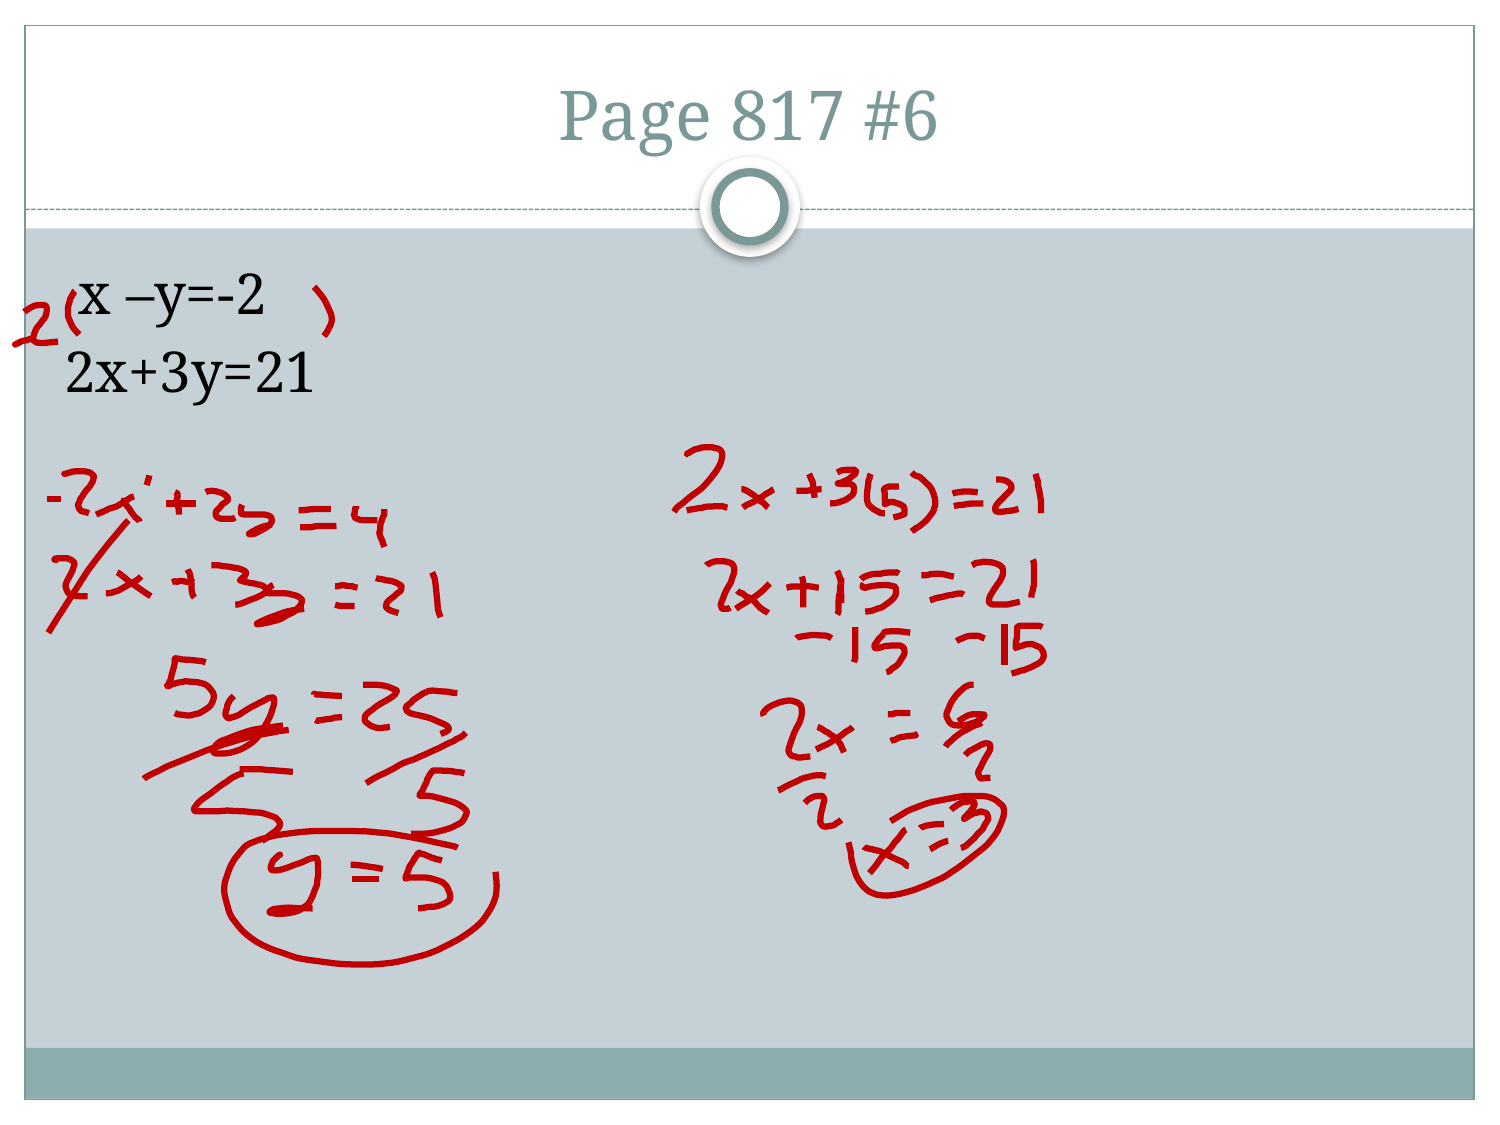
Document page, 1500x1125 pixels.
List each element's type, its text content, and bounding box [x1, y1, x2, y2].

text_box [190, 583, 196, 599]
text_box [751, 583, 771, 599]
text_box [313, 693, 343, 697]
text_box [105, 582, 131, 595]
text_box [63, 470, 95, 514]
text_box [817, 726, 845, 753]
text_box [786, 585, 819, 589]
text_box [686, 505, 728, 512]
text_box [405, 691, 450, 735]
text_box [431, 571, 442, 618]
text_box [14, 338, 32, 346]
text_box [964, 742, 992, 780]
text_box [1034, 473, 1042, 514]
text_box [186, 569, 192, 581]
text_box [735, 599, 750, 610]
text_box [736, 590, 769, 614]
text_box [911, 471, 937, 533]
text_box [256, 584, 305, 625]
text_box [804, 795, 842, 828]
text_box [47, 519, 129, 634]
text_box [866, 473, 885, 515]
text_box [742, 500, 757, 509]
text_box [673, 446, 724, 513]
title Page 817 #6 [49, 37, 1450, 162]
text_box [971, 560, 1021, 606]
text_box [193, 772, 281, 838]
text_box [174, 491, 179, 503]
text_box [1011, 624, 1045, 675]
text_box [705, 560, 736, 610]
text_box [815, 740, 833, 751]
text_box [67, 290, 80, 336]
text_box [796, 488, 822, 492]
text_box [131, 575, 142, 583]
text_box [363, 684, 398, 729]
text_box [836, 577, 843, 615]
text_box [315, 716, 343, 722]
text_box [411, 769, 468, 835]
text_box [375, 577, 403, 614]
text_box [1030, 559, 1035, 598]
text_box [882, 630, 911, 635]
text_box [836, 570, 841, 586]
text_box [239, 768, 293, 773]
text_box [741, 488, 769, 509]
text_box [240, 504, 273, 536]
text_box [929, 592, 965, 602]
text_box [223, 830, 498, 966]
text_box [378, 509, 386, 548]
text_box [861, 583, 897, 613]
text_box [298, 508, 331, 512]
text_box [830, 468, 857, 505]
text_box [353, 506, 378, 521]
text_box [95, 501, 124, 516]
text_box [759, 488, 775, 499]
text_box [143, 729, 289, 780]
text_box [887, 712, 911, 716]
text_box [176, 504, 180, 515]
text_box [335, 584, 358, 589]
text_box [116, 571, 152, 597]
text_box [426, 689, 458, 694]
text_box [145, 475, 151, 486]
list x –y=-2 2x+3y=21 [49, 250, 1445, 1001]
text_box [214, 695, 284, 746]
text_box [205, 490, 236, 520]
text_box [953, 502, 984, 507]
text_box [860, 571, 900, 580]
text_box [75, 588, 88, 597]
text_box [334, 603, 355, 607]
text_box [795, 634, 832, 640]
text_box [777, 774, 826, 792]
text_box [762, 699, 811, 759]
text_box [952, 490, 978, 495]
text_box [300, 525, 337, 529]
text_box [853, 627, 857, 663]
text_box [944, 722, 983, 748]
text_box [166, 657, 215, 717]
text_box [921, 573, 954, 578]
text_box [808, 473, 814, 488]
text_box [836, 726, 854, 739]
text_box [890, 734, 917, 742]
text_box [53, 557, 78, 595]
text_box [123, 497, 141, 522]
text_box [847, 795, 1005, 897]
text_box [945, 684, 986, 727]
text_box [956, 634, 985, 642]
text_box [313, 286, 333, 337]
text_box [994, 478, 1019, 513]
text_box [23, 304, 59, 344]
text_box [883, 485, 906, 519]
text_box [211, 564, 267, 606]
text_box [218, 742, 254, 755]
text_box [365, 732, 467, 784]
text_box [873, 634, 906, 673]
